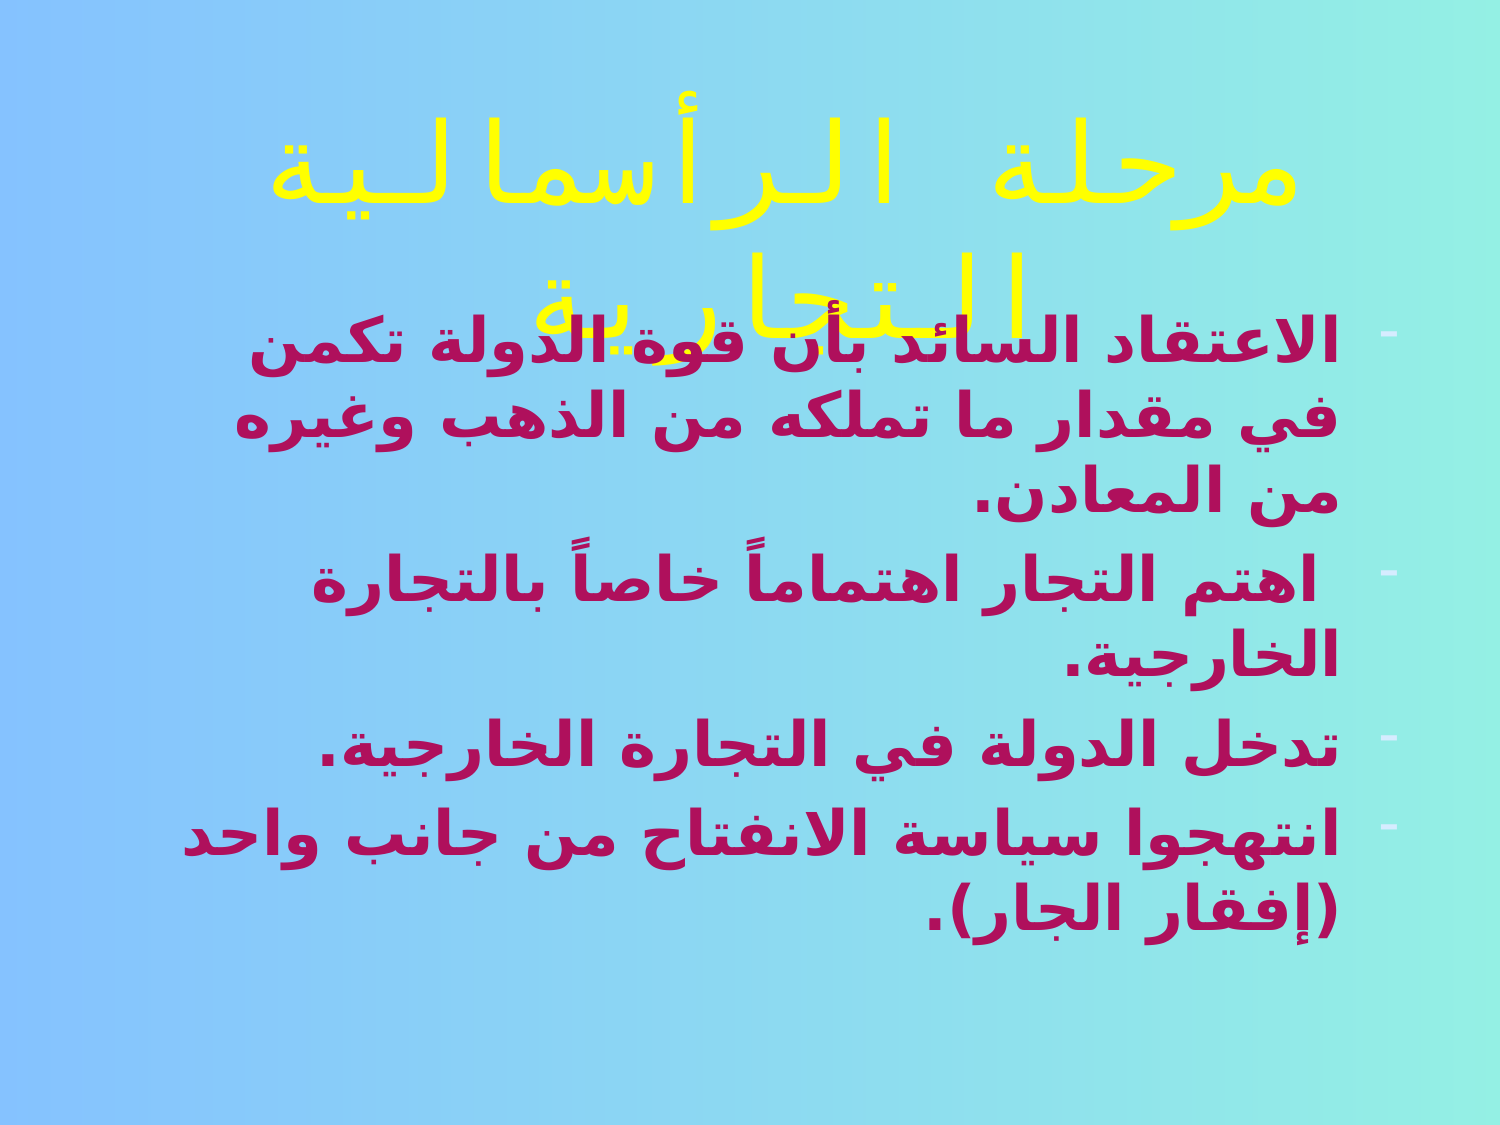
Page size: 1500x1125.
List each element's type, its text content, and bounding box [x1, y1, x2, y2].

title مرحلة الرأسمالية التجارية [150, 83, 1425, 234]
list الاعتقاد السائد بأن قوة الدولة تكمن في مقدار ما تملكه من الذهب وغيره من المعادن. اهتم التجار اهتماماً خاصاً بالتجارة الخارجية. تدخل الدولة في التجارة الخارجية. انتهجوا سياسة الانفتاح من جانب واحد (إفقار الجار). [150, 292, 1425, 868]
